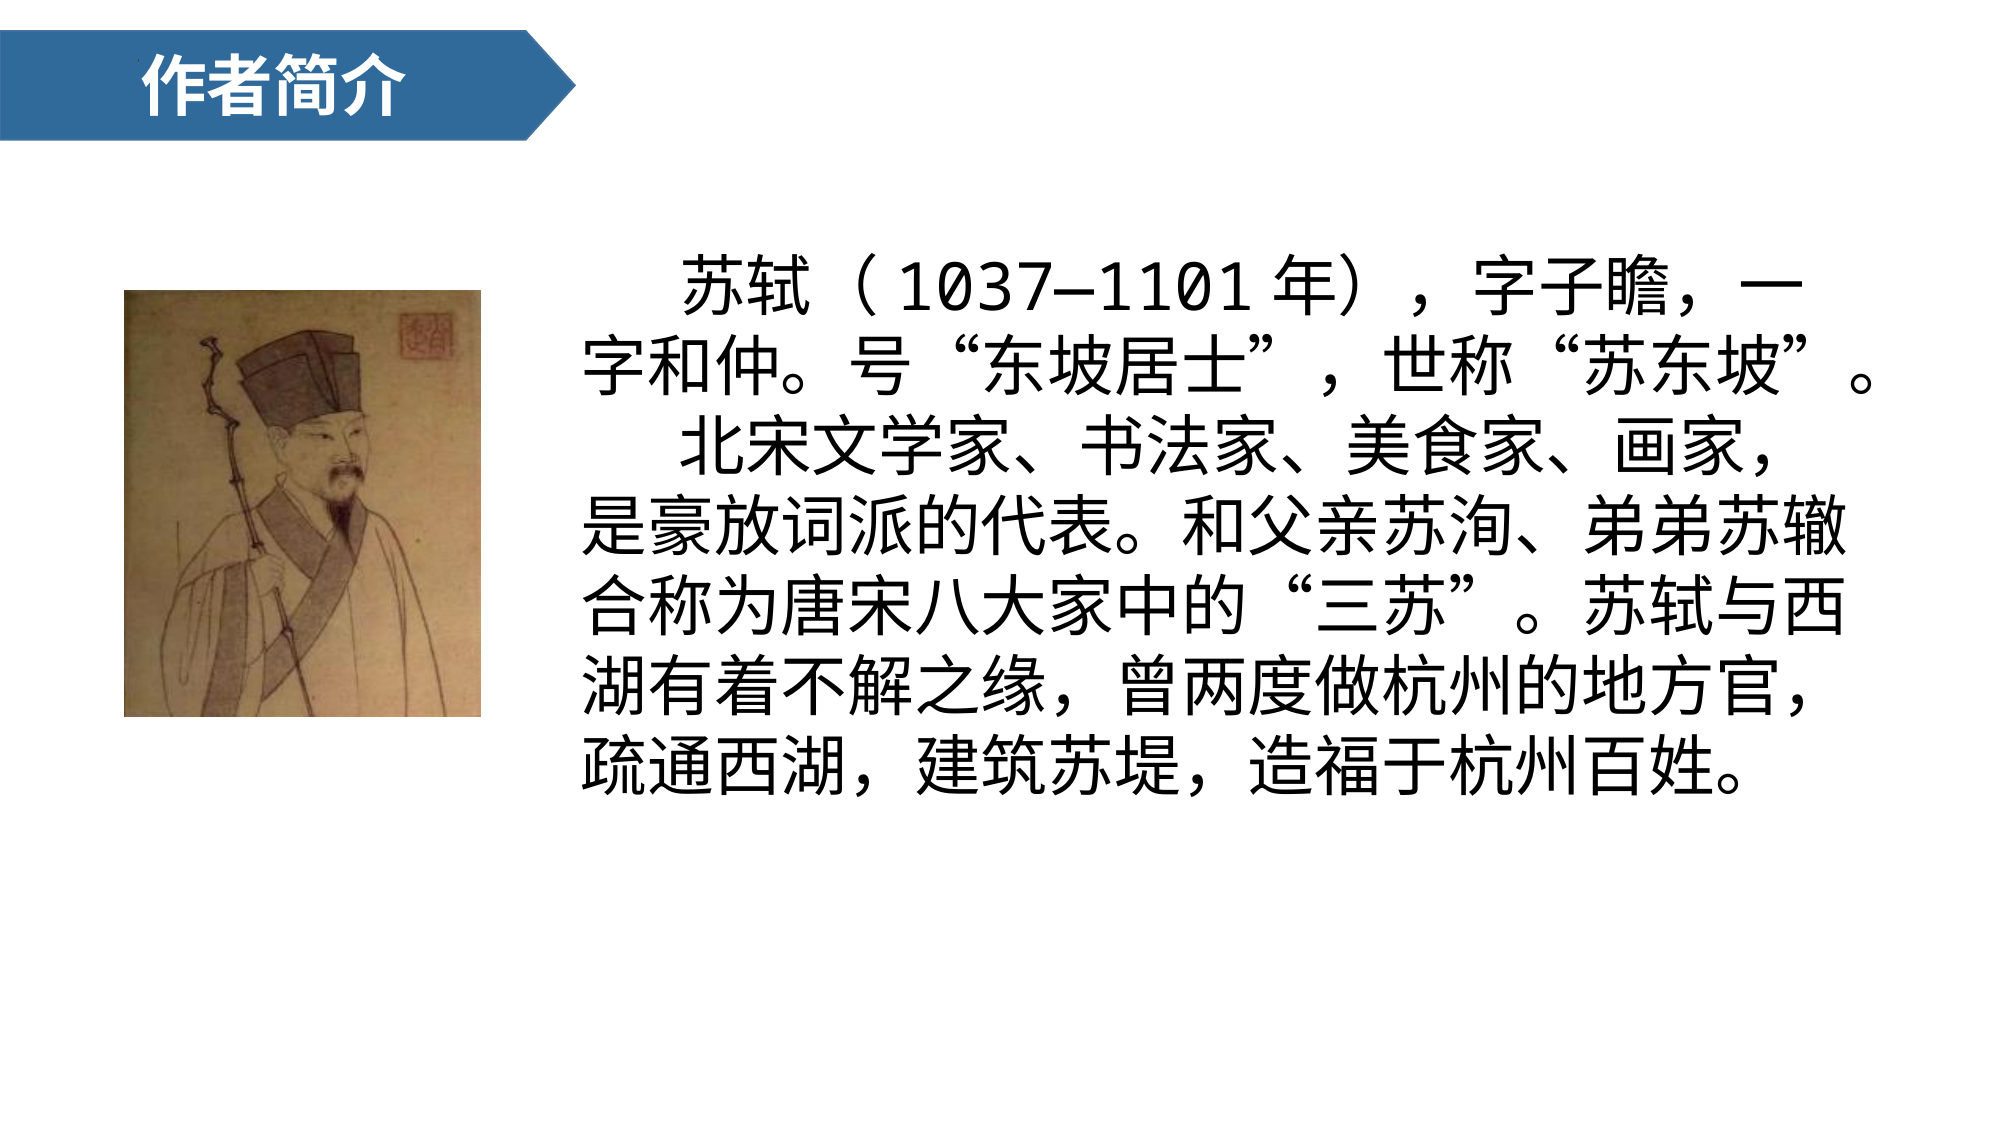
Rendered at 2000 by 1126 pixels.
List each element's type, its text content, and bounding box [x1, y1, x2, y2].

text_box 苏轼（1037—1101年），字子瞻，一字和仲。号“东坡居士”，世称“苏东坡”。 北宋文学家、书法家、美食家、画家，是豪放词派的代表。和父亲苏洵、弟弟苏辙合称为唐宋八大家中的“三苏”。苏轼与西湖有着不解之缘，曾两度做杭州的地方官，疏通西湖，建筑苏堤，造福于杭州百姓。 [562, 234, 1874, 813]
text_box 作者简介 [66, 42, 481, 125]
picture [124, 290, 481, 717]
